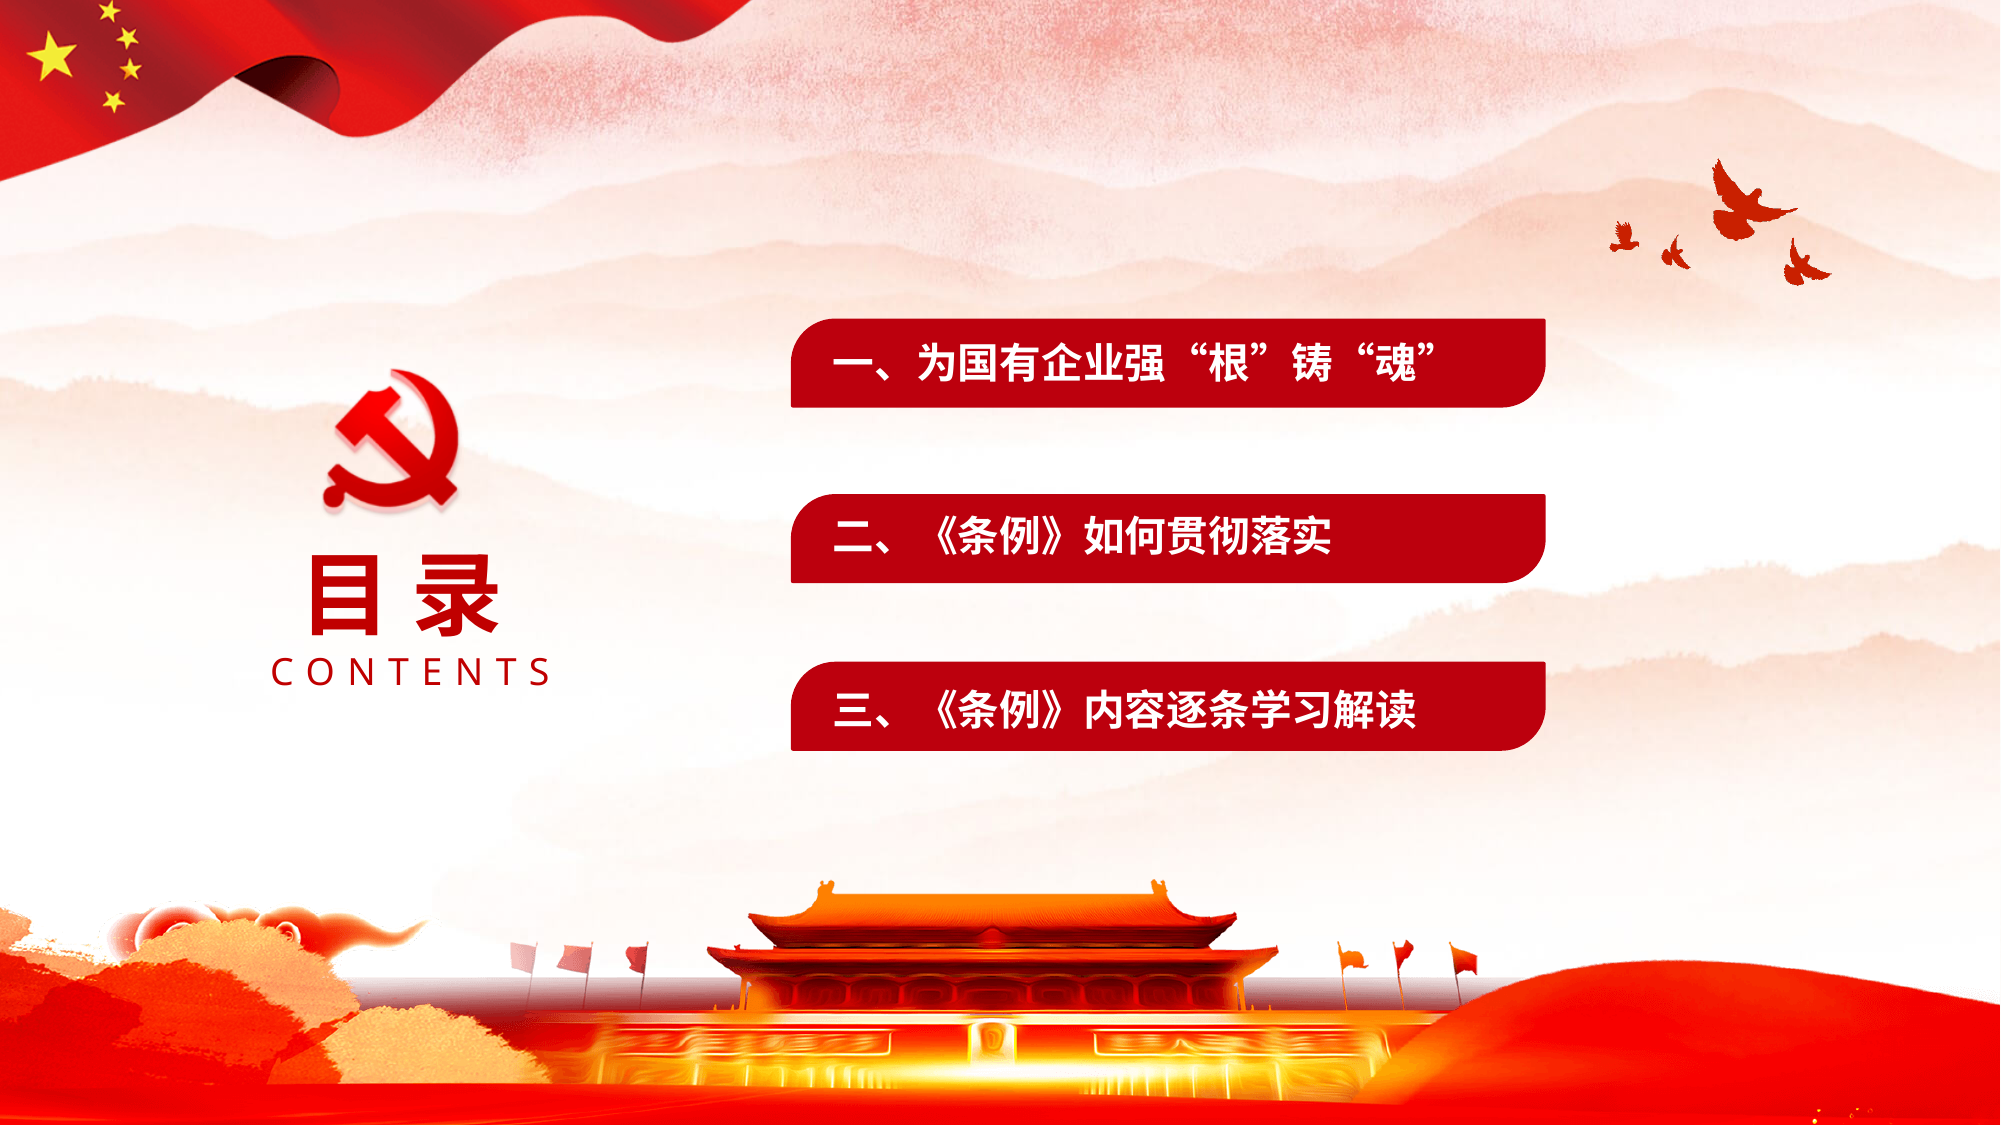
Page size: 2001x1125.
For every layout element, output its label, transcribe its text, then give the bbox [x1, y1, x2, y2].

text_box CONTENTS [145, 640, 675, 701]
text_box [792, 320, 1593, 406]
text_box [792, 496, 1593, 619]
text_box 目 录 [199, 529, 603, 640]
picture [0, 0, 2001, 1125]
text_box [792, 663, 1593, 749]
